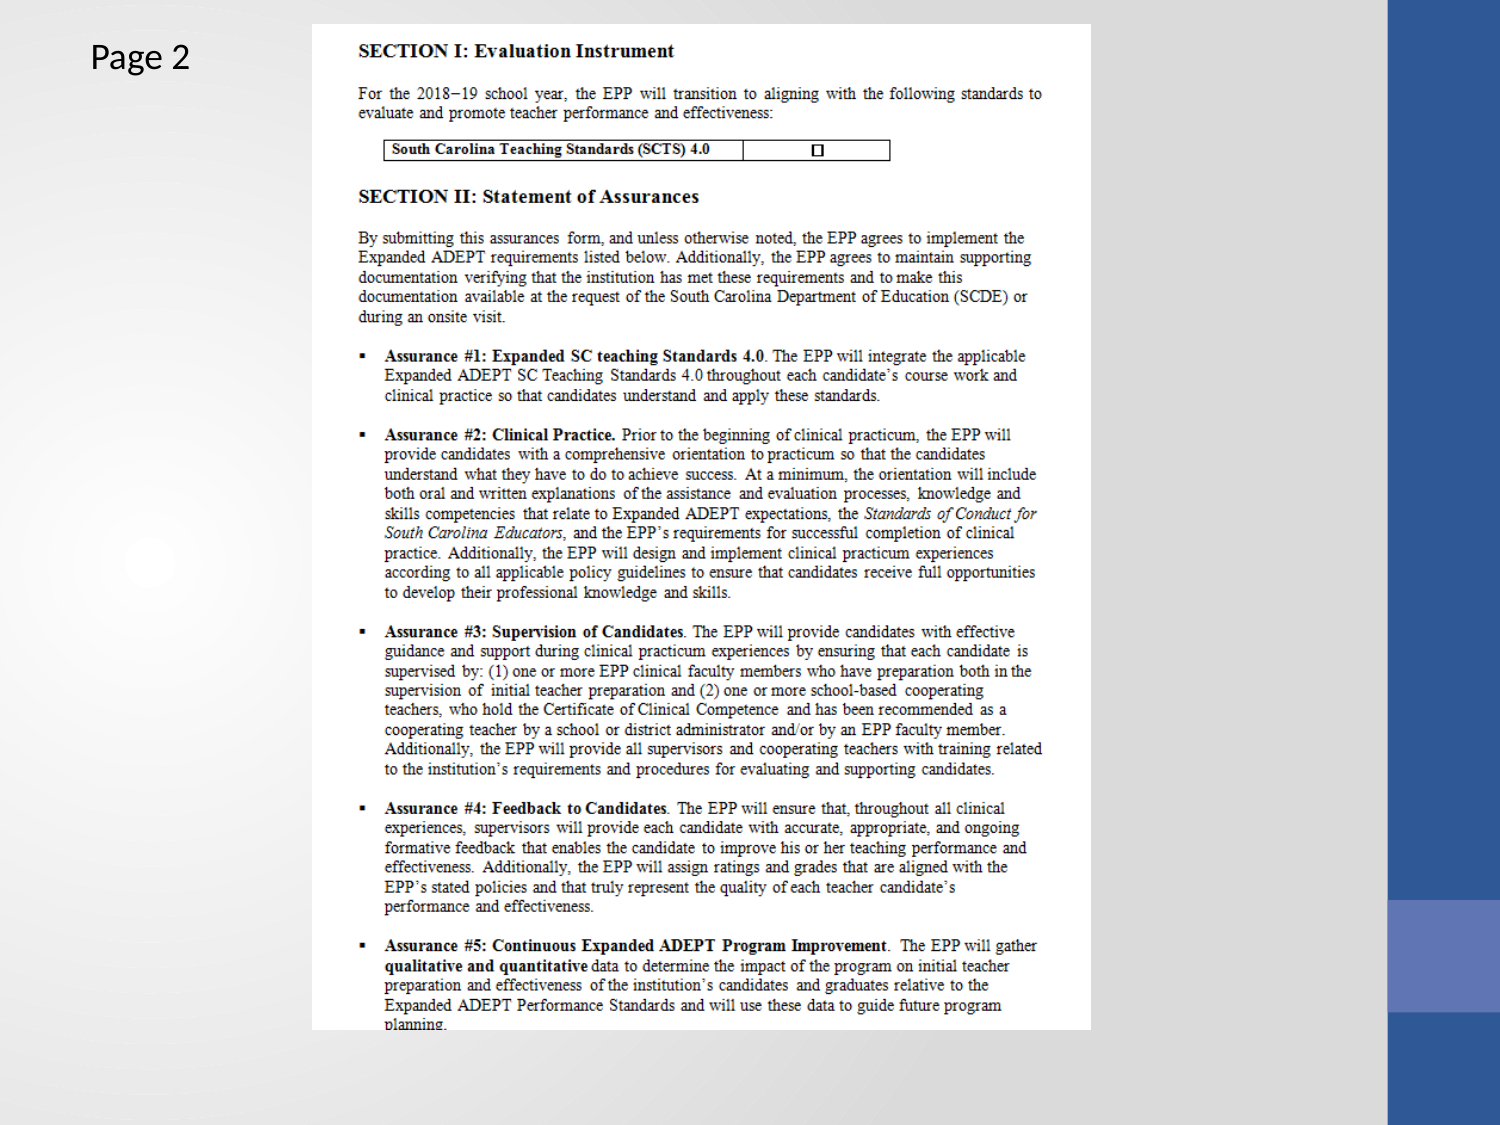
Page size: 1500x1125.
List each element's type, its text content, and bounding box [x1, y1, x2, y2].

picture [311, 24, 1092, 1031]
text_box Page 2 [75, 24, 206, 85]
